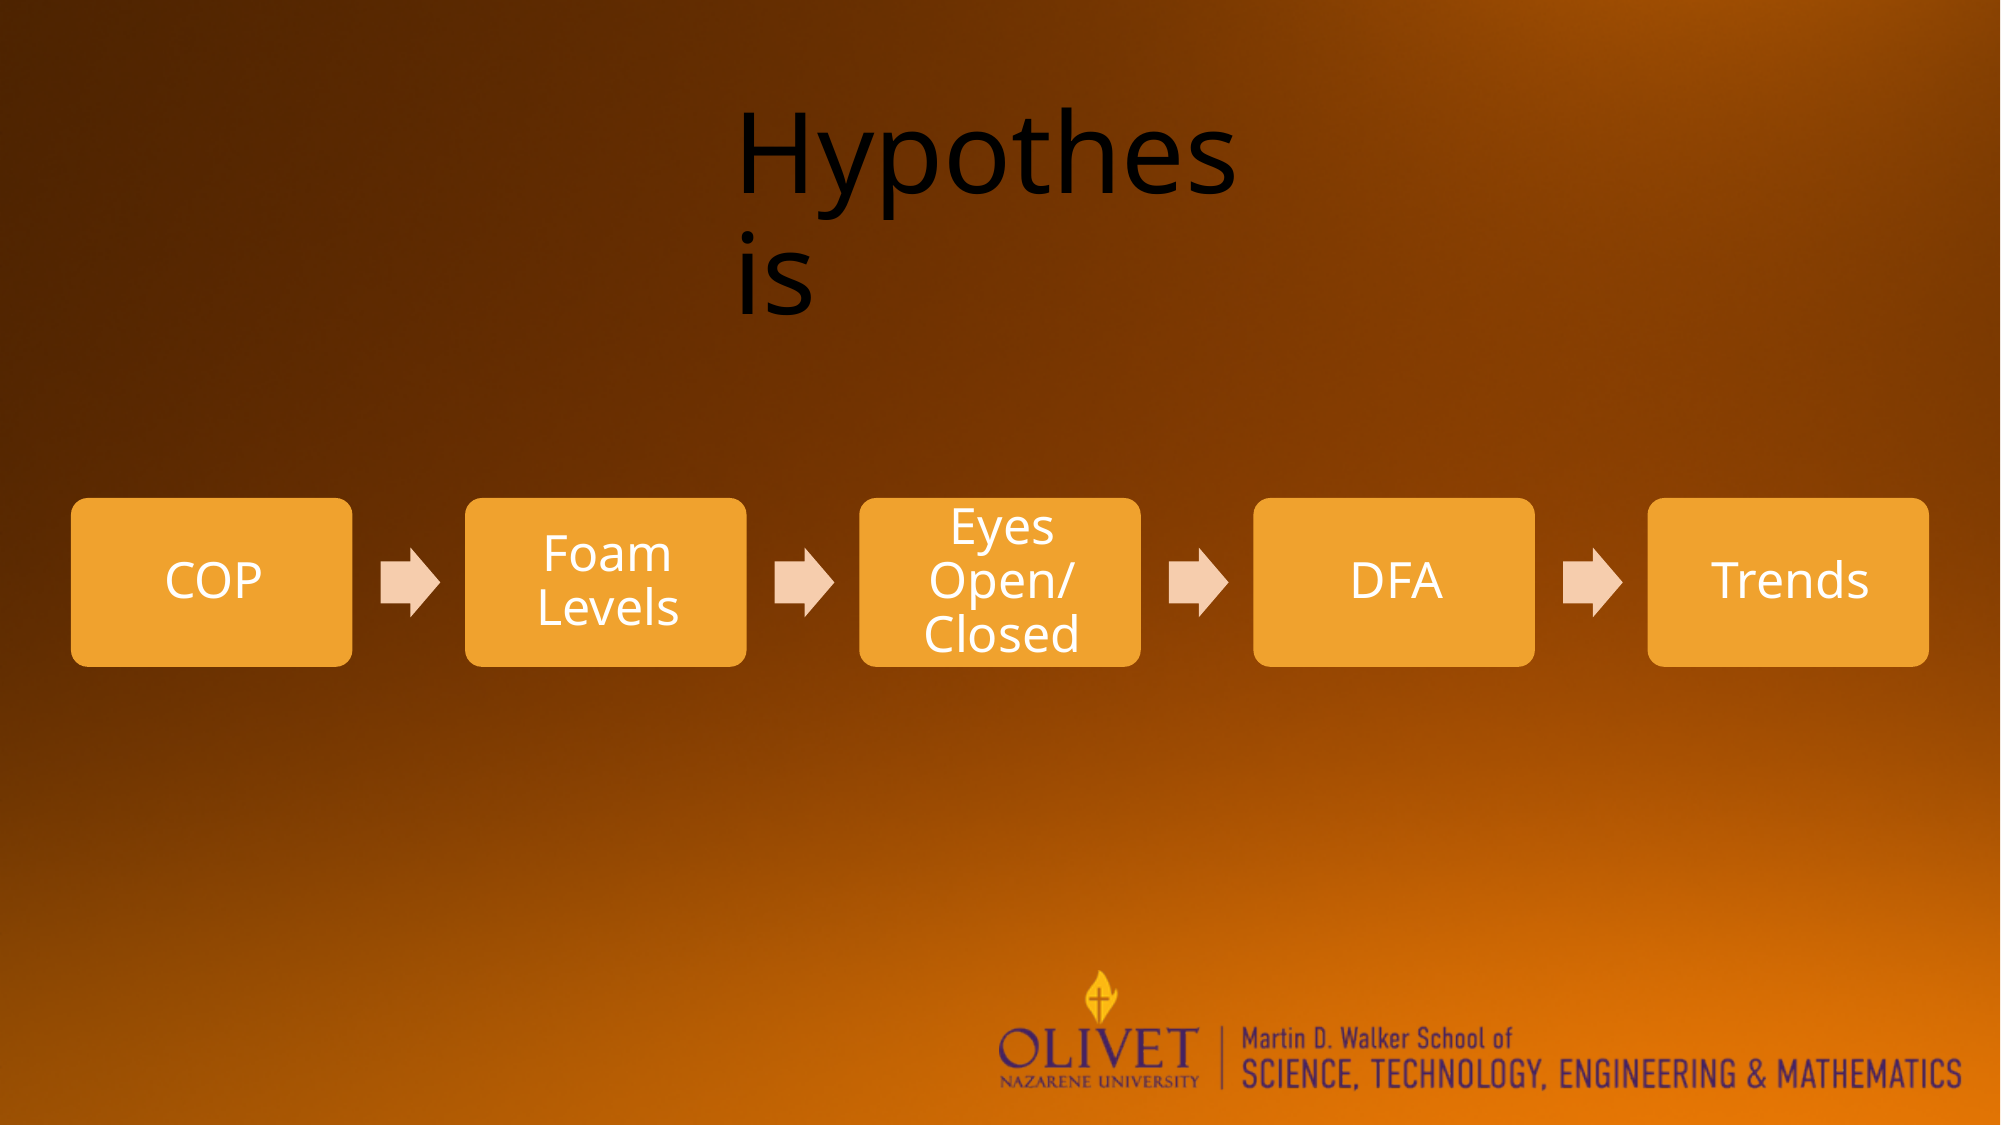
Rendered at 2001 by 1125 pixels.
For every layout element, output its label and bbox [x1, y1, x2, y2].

text_box [69, 22, 1930, 1125]
picture [0, 0, 2001, 1125]
